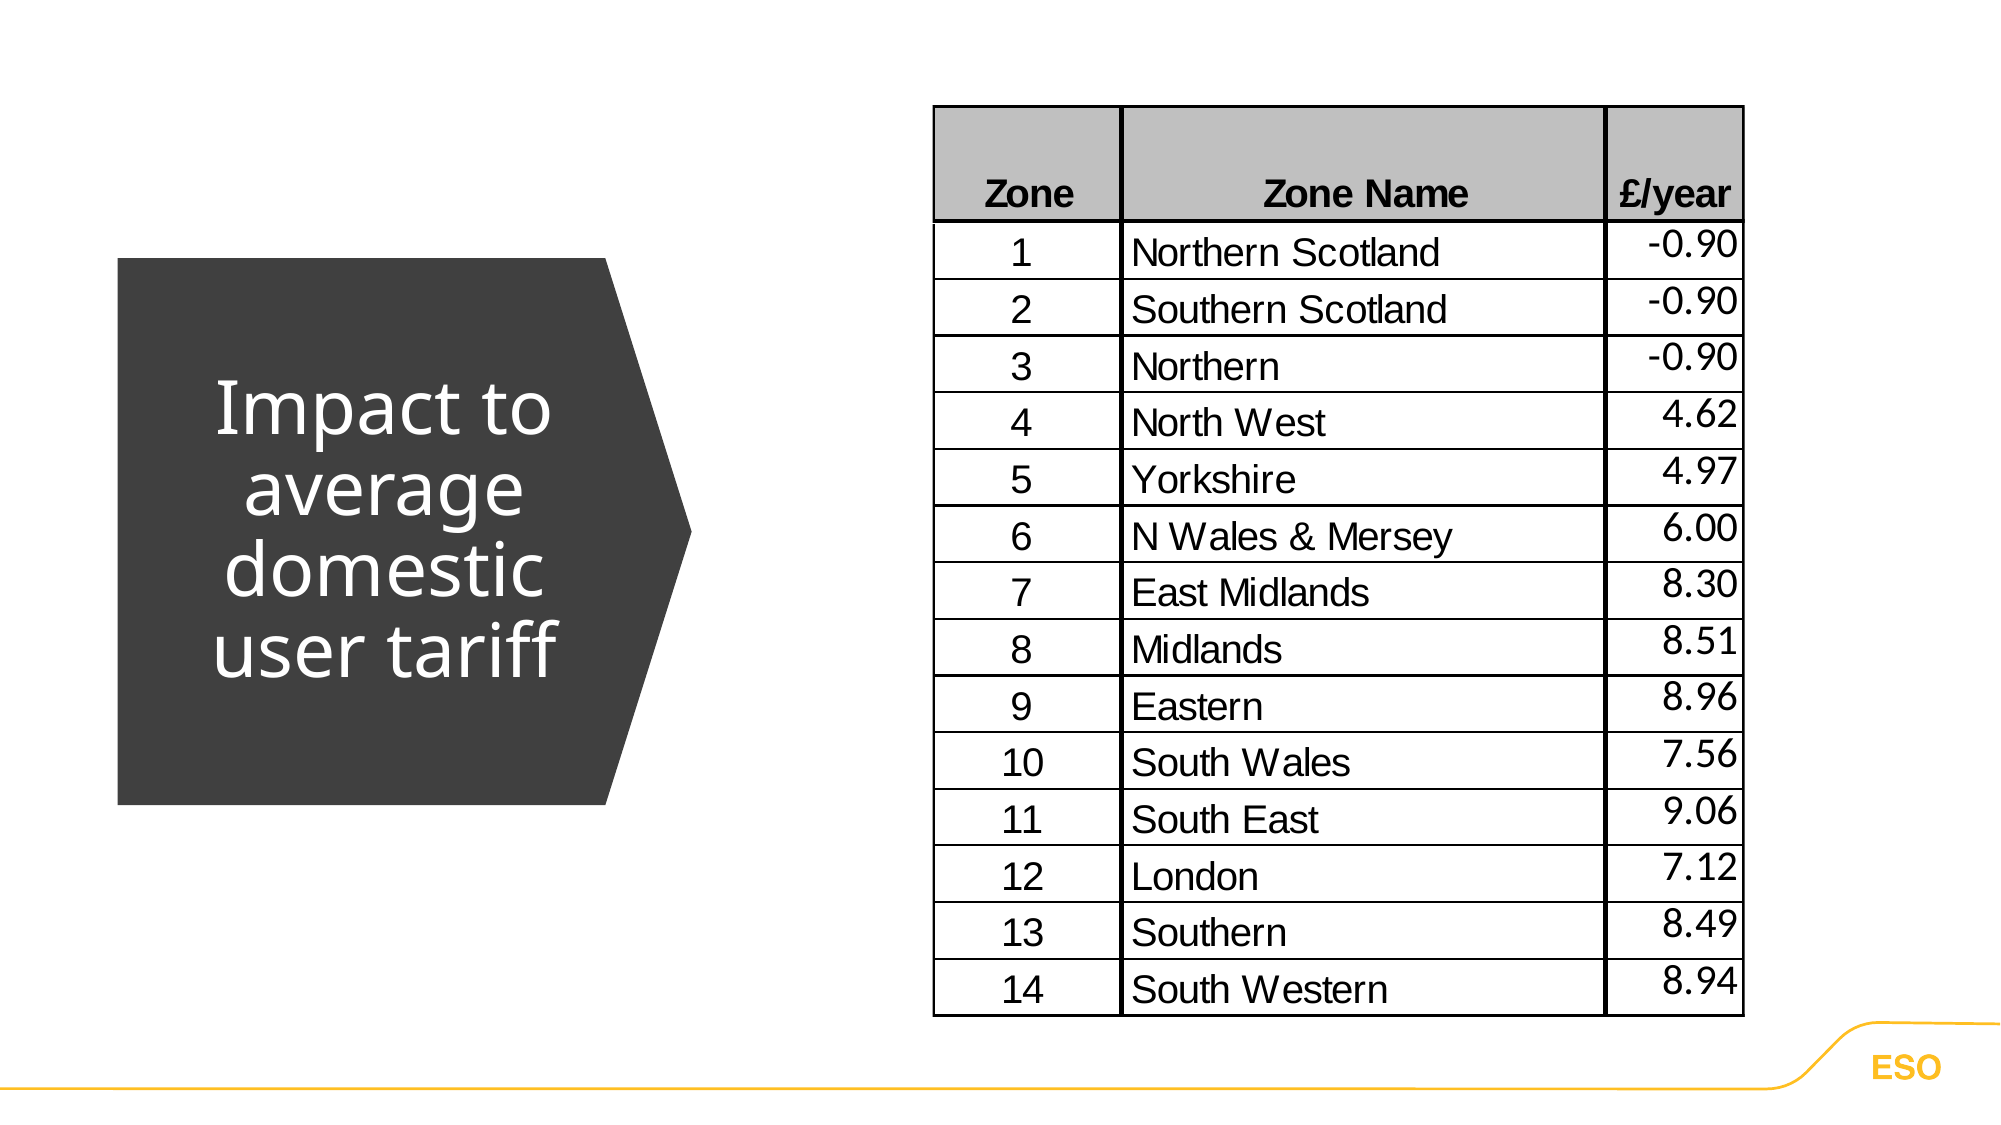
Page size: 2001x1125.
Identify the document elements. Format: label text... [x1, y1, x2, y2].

text_box [116, 257, 693, 807]
picture [1873, 1054, 1941, 1080]
title Impact to average domestic user tariff [168, 322, 601, 741]
picture [932, 105, 1748, 1020]
